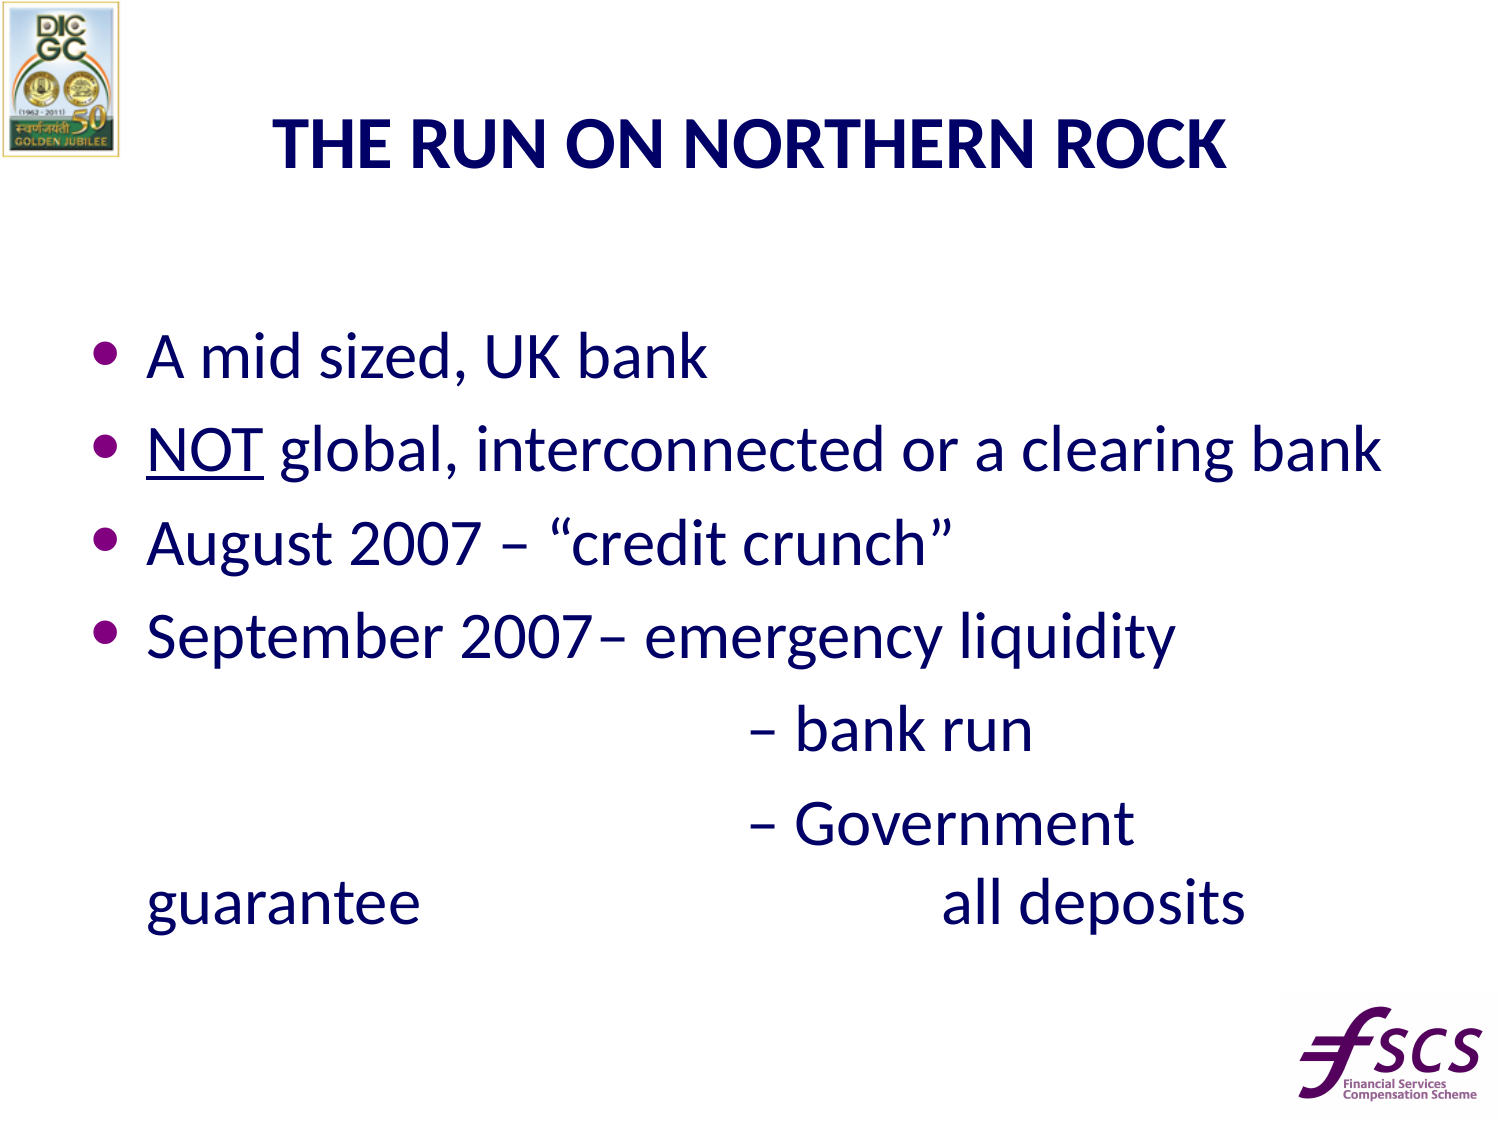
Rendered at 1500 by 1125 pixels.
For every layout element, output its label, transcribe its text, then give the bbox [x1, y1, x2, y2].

title THE RUN ON NORTHERN ROCK [74, 44, 1426, 233]
picture [1281, 989, 1500, 1118]
picture [0, 0, 122, 160]
list A mid sized, UK bank NOT global, interconnected or a clearing bank August 2007 – “credit crunch” September 2007 – emergency liquidity – bank run – Government guarantee all deposits [74, 304, 1426, 1048]
